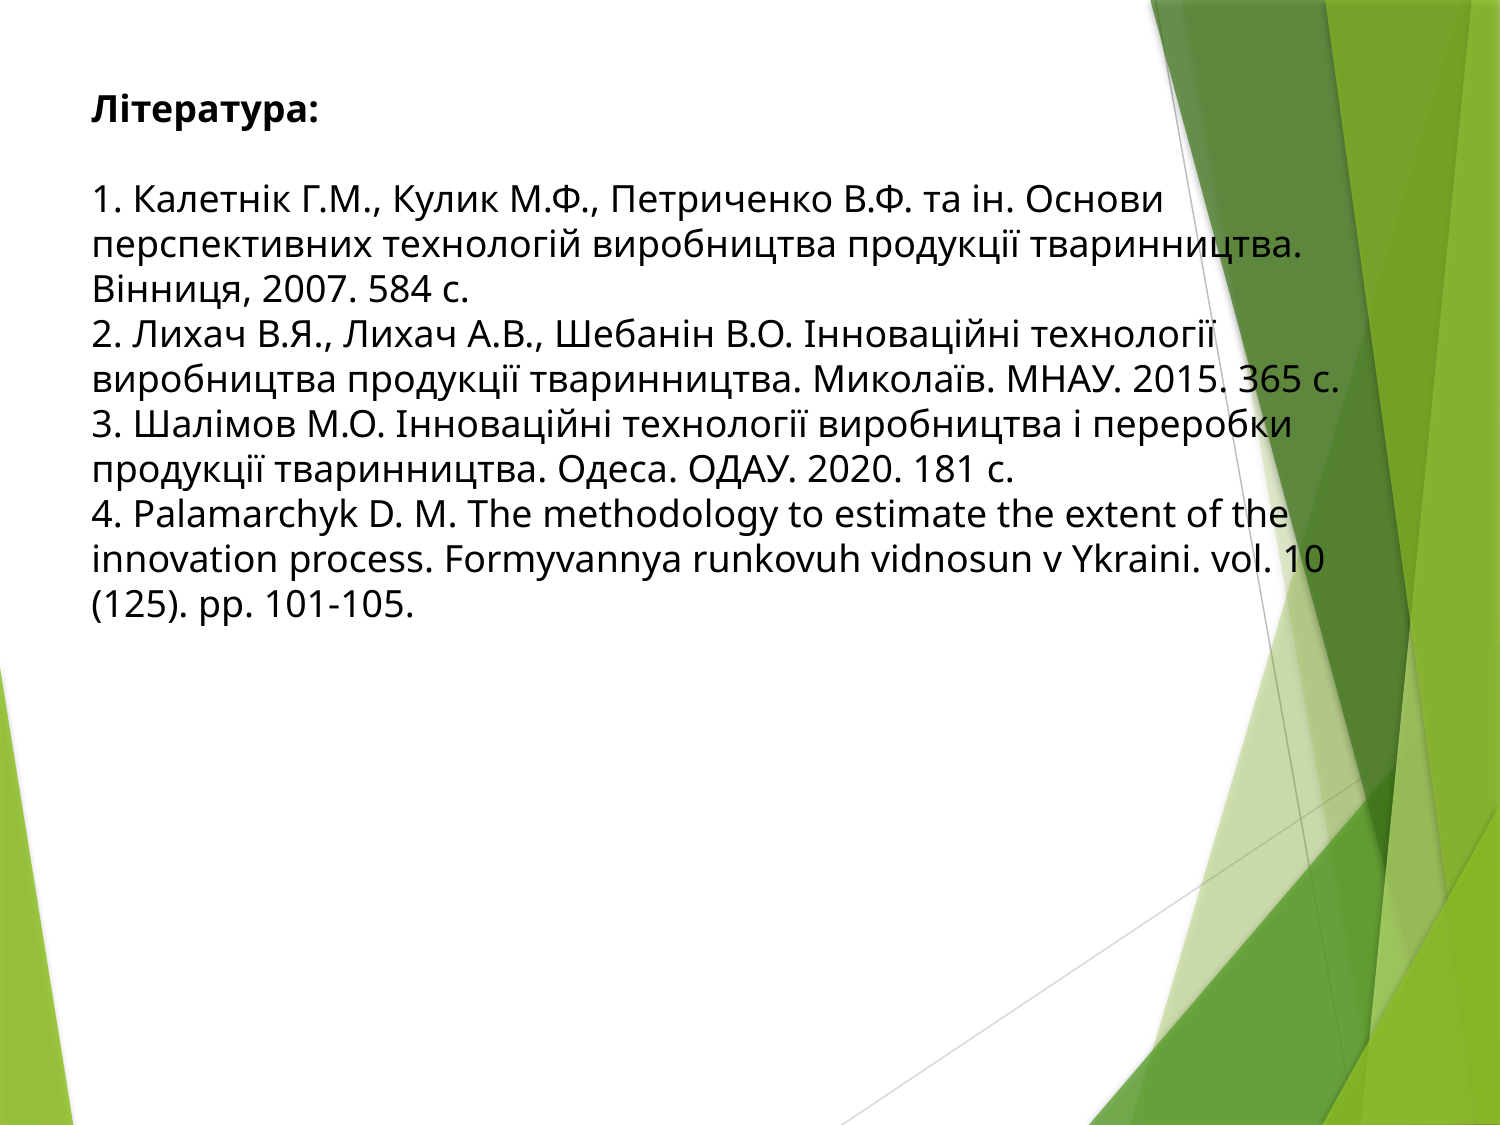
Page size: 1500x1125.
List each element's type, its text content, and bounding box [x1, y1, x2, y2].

text_box Література: 1. Калетнік Г.М., Кулик М.Ф., Петриченко В.Ф. та ін. Основи перспективних технологій виробництва продукції тваринництва. Вінниця, 2007. 584 с. 2. Лихач В.Я., Лихач А.В., Шебанін В.О. Інноваційні технології виробництва продукції тваринництва. Миколаїв. МНАУ. 2015. 365 с. 3. Шалімов М.О. Інноваційні технології виробництва і переробки продукції тваринництва. Одеса. ОДАУ. 2020. 181 с. 4. Palamarchyk D. M. The methodology to estimate the extent of the innovation process. Formyvannya runkovuh vidnosun v Ykraini. vol. 10 (125). pp. 101-105. [76, 78, 1447, 633]
